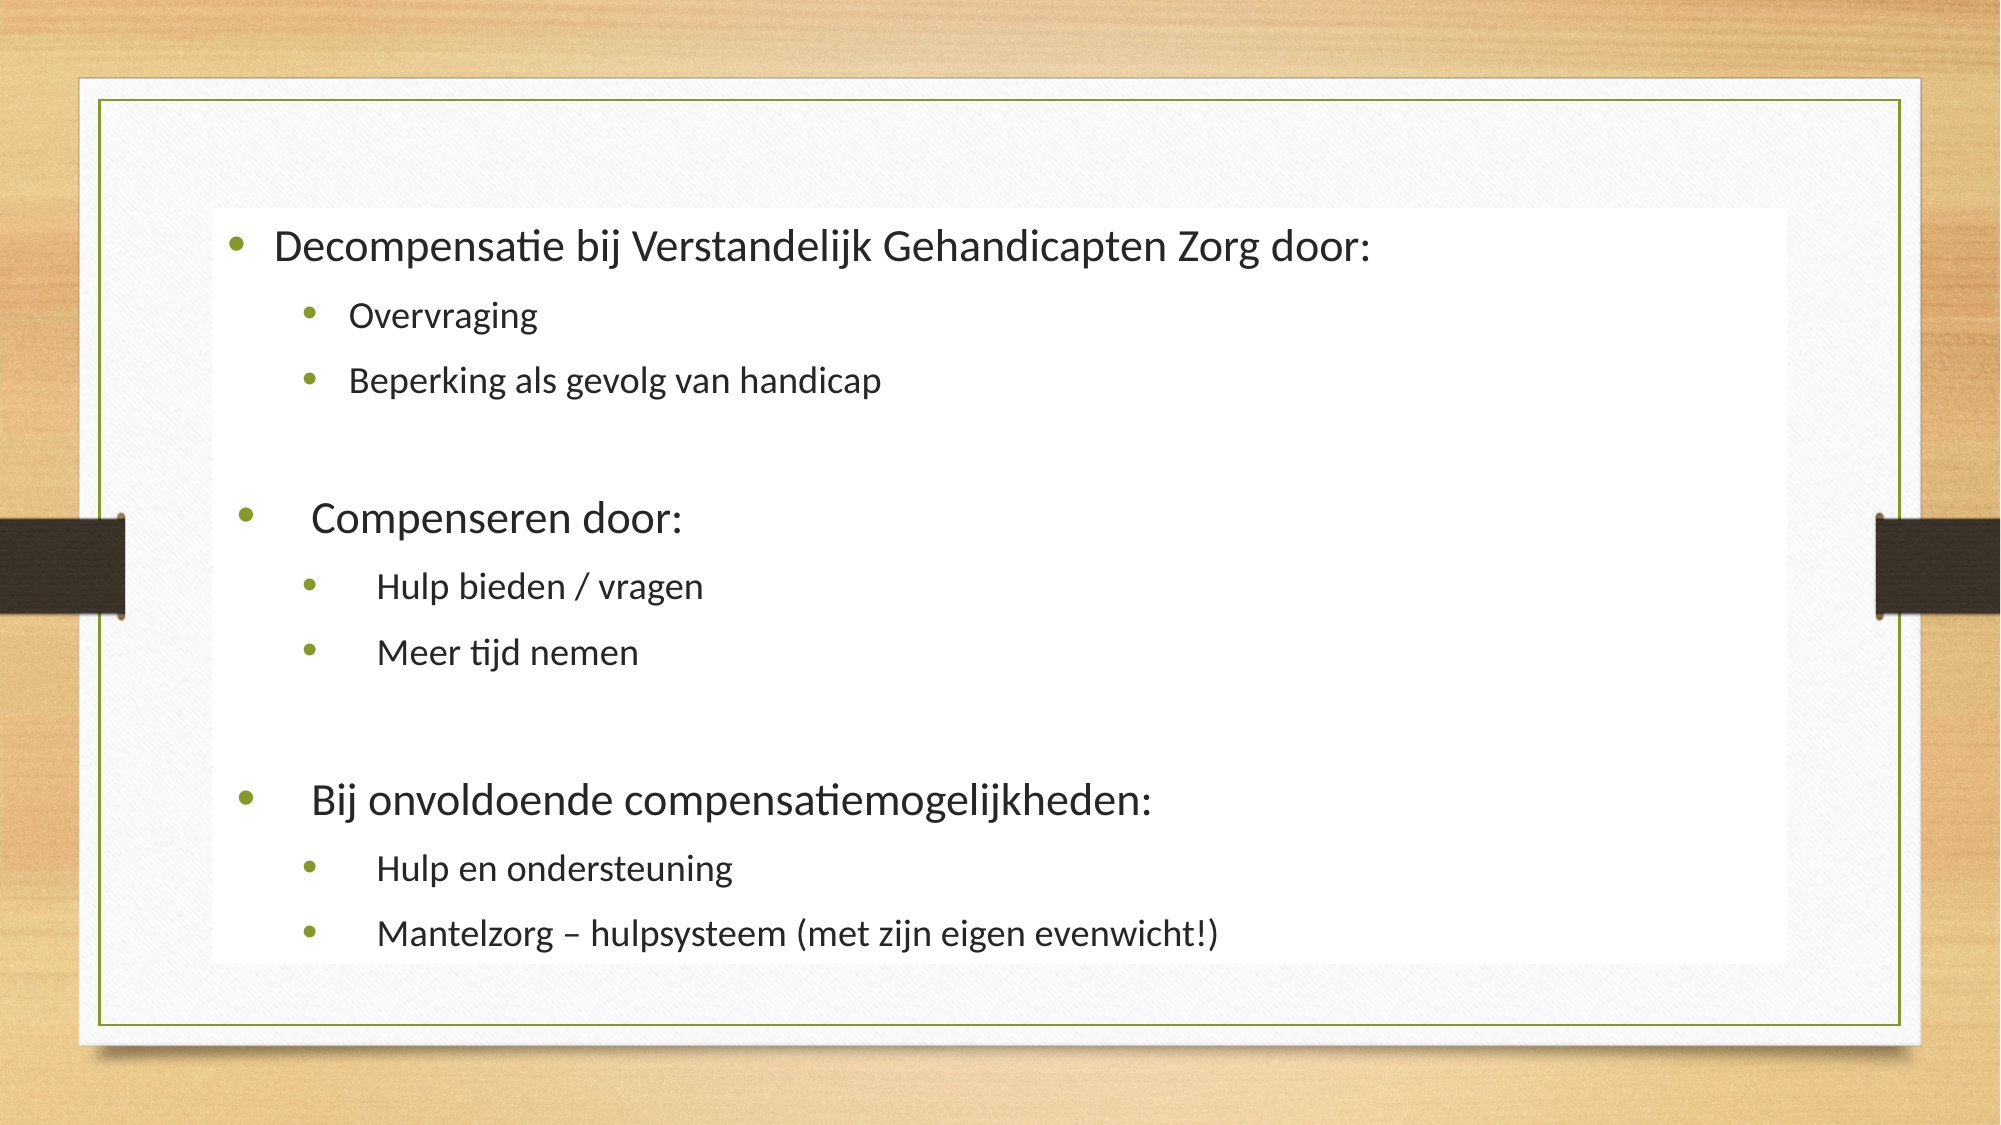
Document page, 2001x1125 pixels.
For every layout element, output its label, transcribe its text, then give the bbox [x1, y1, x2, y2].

list Decompensatie bij Verstandelijk Gehandicapten Zorg door: Overvraging Beperking als gevolg van handicap Compenseren door: Hulp bieden / vragen Meer tijd nemen Bij onvoldoende compensatiemogelijkheden: Hulp en ondersteuning Mantelzorg – hulpsysteem (met zijn eigen evenwicht!) [212, 208, 1788, 964]
picture [0, 0, 2001, 1125]
